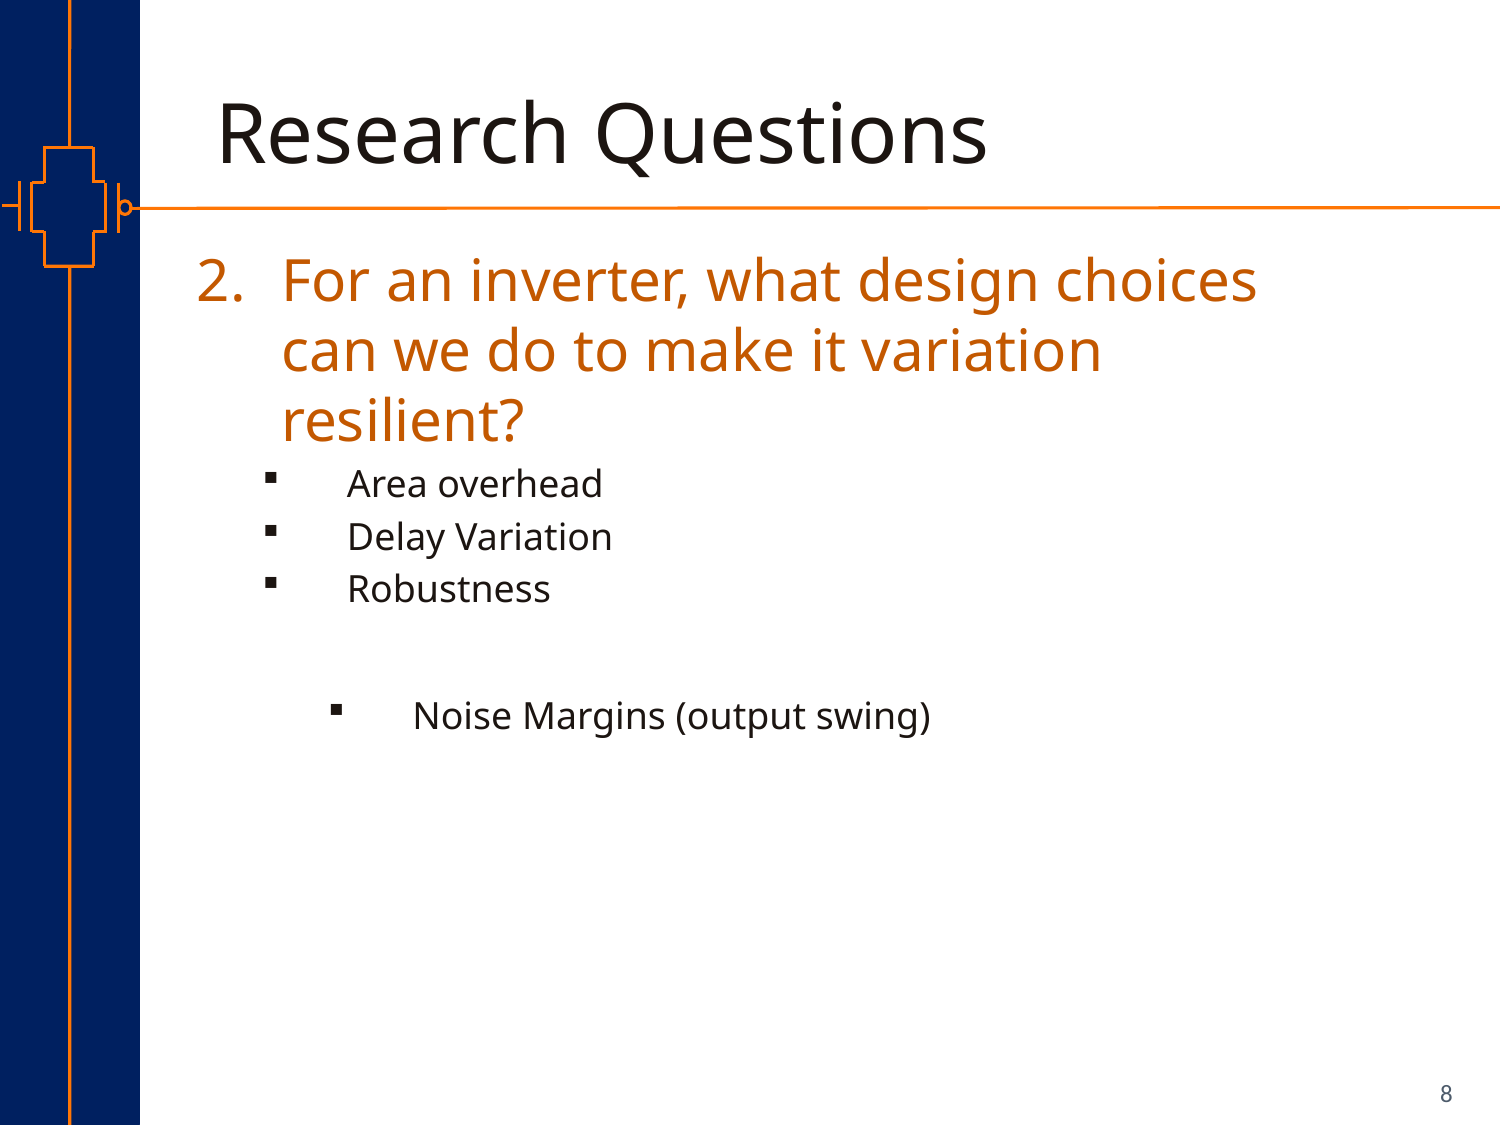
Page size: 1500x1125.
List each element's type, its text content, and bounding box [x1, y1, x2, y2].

slide_number 8 [1425, 1062, 1488, 1123]
list [199, 217, 812, 938]
title Research Questions [200, 0, 1388, 188]
